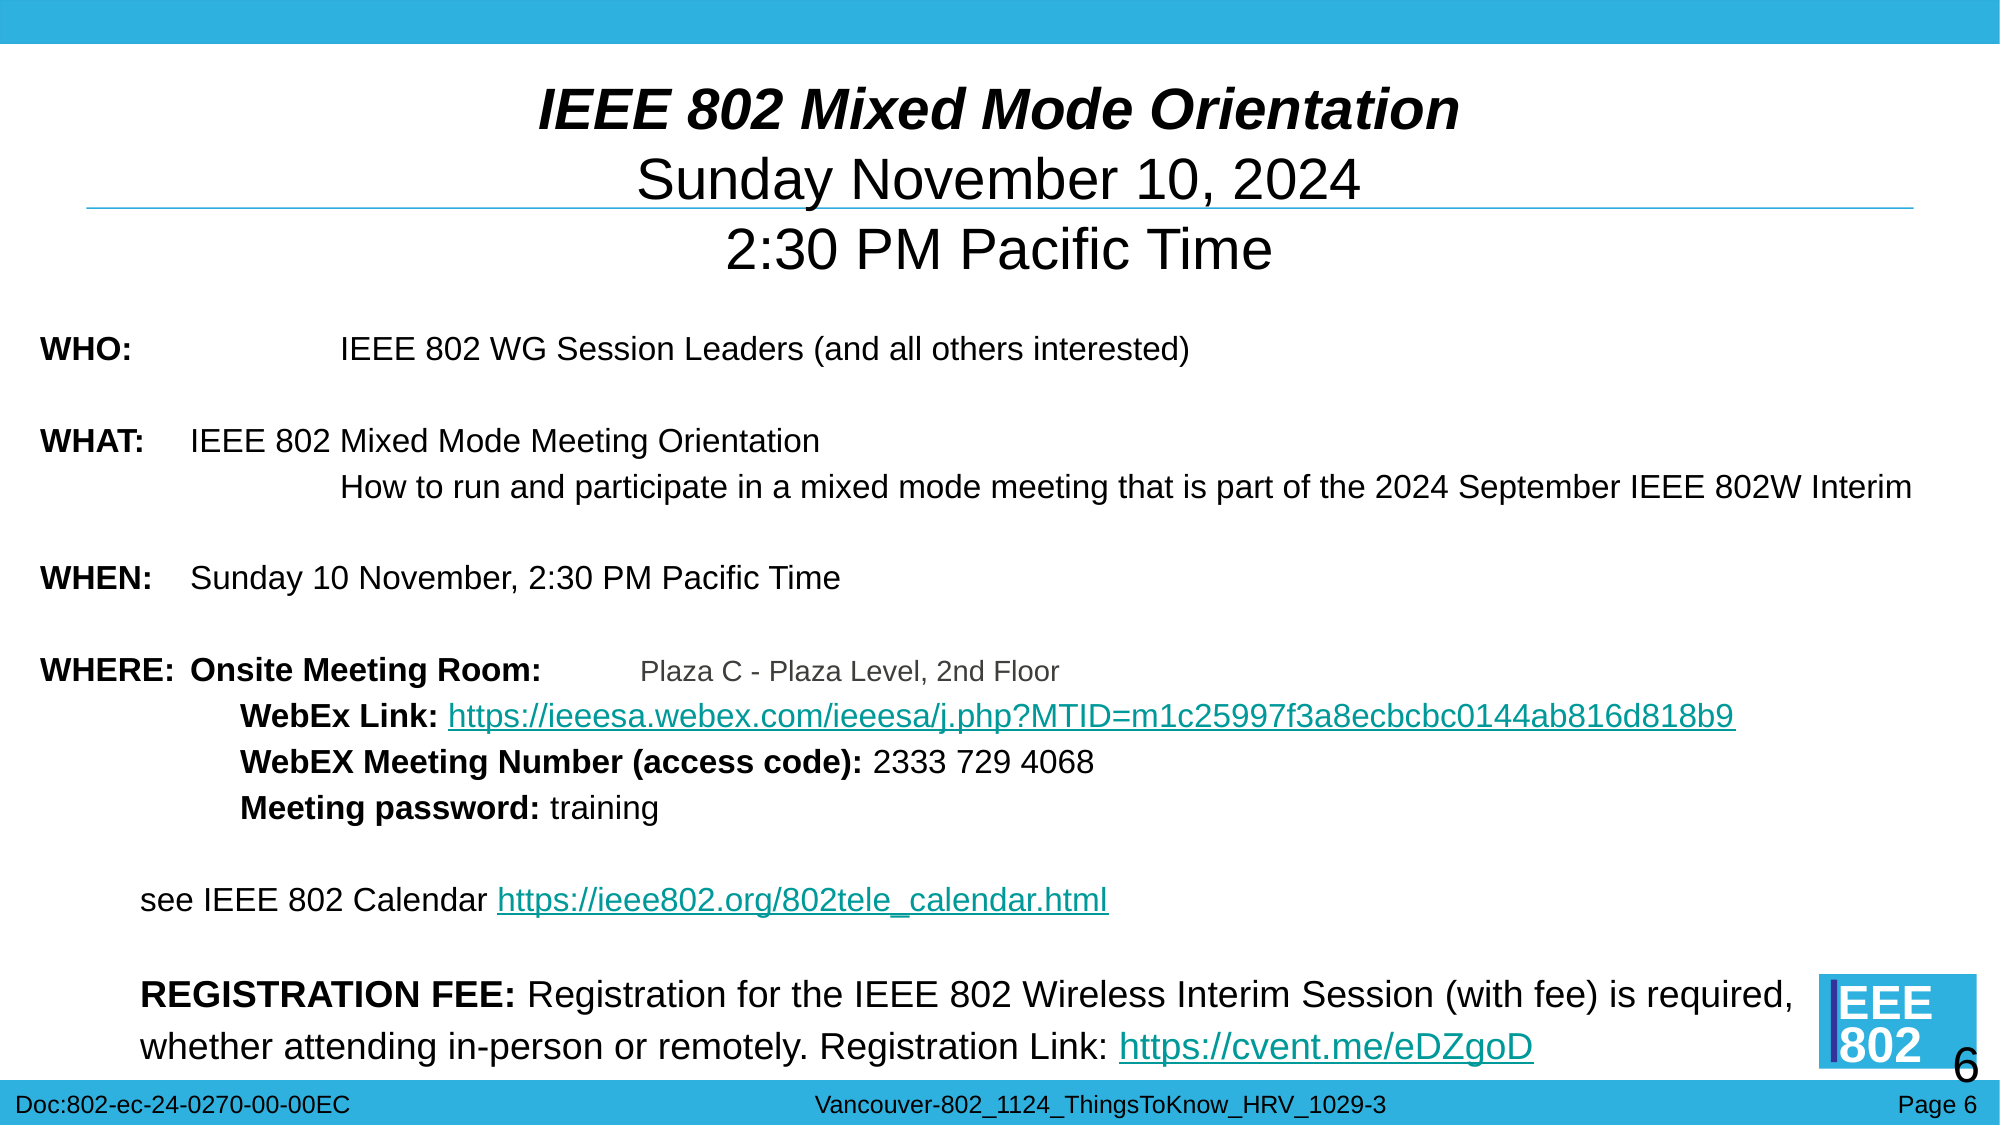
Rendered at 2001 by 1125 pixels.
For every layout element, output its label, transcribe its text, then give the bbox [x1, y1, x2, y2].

list WHO: IEEE 802 WG Session Leaders (and all others interested) WHAT: IEEE 802 Mixed Mode Meeting Orientation How to run and participate in a mixed mode meeting that is part of the 2024 September IEEE 802W Interim WHEN: Sunday 10 November, 2:30 PM Pacific Time WHERE: Onsite Meeting Room: Plaza C - Plaza Level, 2nd Floor WebEx Link: https://ieeesa.webex.com/ieeesa/j.php?MTID=m1c25997f3a8ecbcbc0144ab816d818b9 WebEX Meeting Number (access code): 2333 729 4068 Meeting password: training see IEEE 802 Calendar https://ieee802.org/802tele_calendar.html REGISTRATION FEE: Registration for the IEEE 802 Wireless Interim Session (with fee) is required, whether attending in-person or remotely. Registration Link: https://cvent.me/eDZgoD [20, 301, 1957, 1063]
slide_number 6 [1879, 1020, 2000, 1106]
title IEEE 802 Mixed Mode Orientation Sunday November 10, 2024 2:30 PM Pacific Time [100, 18, 1900, 301]
